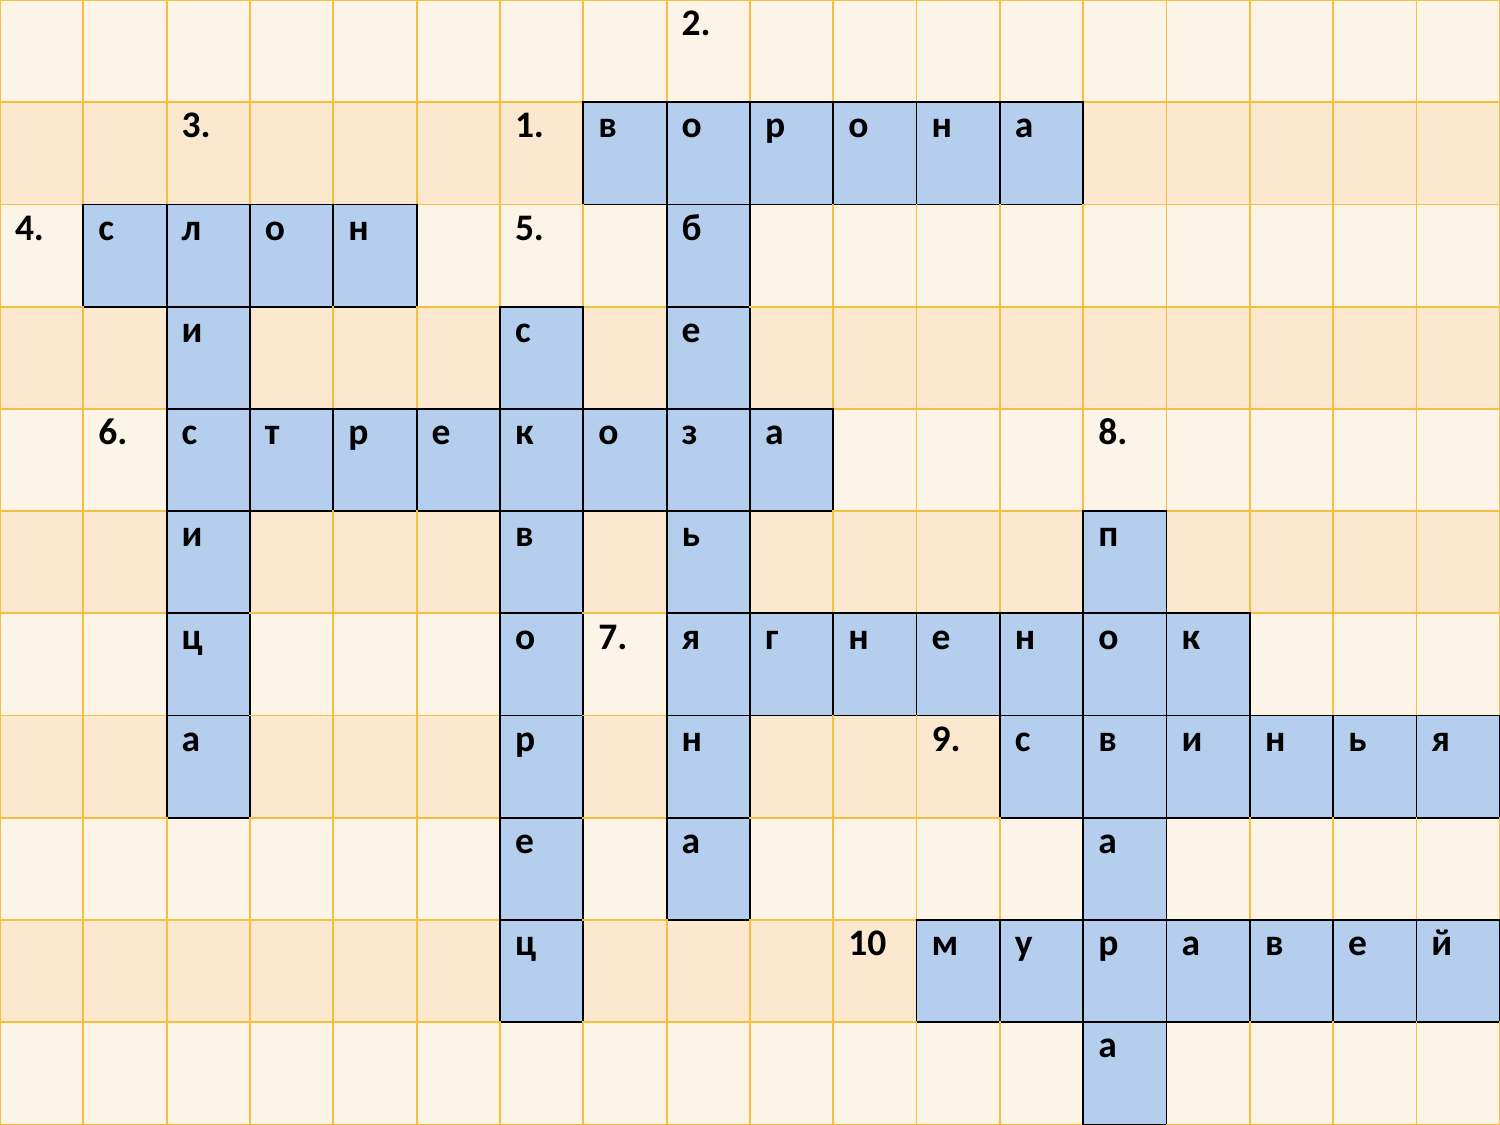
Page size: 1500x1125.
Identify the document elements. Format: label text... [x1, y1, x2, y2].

table_cell [251, 614, 332, 715]
table_header [1, 1, 82, 101]
table_cell [1084, 205, 1166, 306]
table_header [251, 1, 332, 101]
table_cell [418, 1023, 499, 1124]
table_cell [1, 921, 82, 1021]
table_cell е [917, 614, 999, 715]
table_cell [1334, 1023, 1416, 1124]
table_cell з [668, 410, 749, 510]
table_cell [168, 1023, 249, 1124]
table_cell [751, 1023, 832, 1124]
table_cell [84, 716, 166, 817]
table_header [1251, 1, 1332, 101]
table_cell [418, 308, 499, 408]
table_cell [1251, 205, 1332, 306]
table_cell [1, 1023, 82, 1124]
table_cell [584, 921, 666, 1021]
table_cell [668, 921, 749, 1021]
table_cell 9. [917, 716, 999, 817]
table_cell [251, 921, 332, 1021]
table_cell а [1084, 1023, 1166, 1124]
table_cell н [1251, 716, 1332, 817]
table_header [501, 1, 582, 101]
table_cell р [334, 410, 416, 510]
table_cell [1417, 308, 1499, 408]
table_cell [1084, 308, 1166, 408]
table_cell [1167, 308, 1249, 408]
table_cell [334, 512, 416, 612]
table_cell [1251, 308, 1332, 408]
table_cell 7. [584, 614, 666, 715]
table_cell [1334, 512, 1416, 612]
table_cell [84, 1023, 166, 1124]
table_cell [84, 308, 166, 408]
table_cell [84, 103, 166, 204]
table_cell в [501, 512, 582, 612]
table_cell о [584, 410, 666, 510]
table_cell [1, 308, 82, 408]
table_cell [334, 921, 416, 1021]
table_cell [1, 103, 82, 204]
table_cell [834, 1023, 916, 1124]
table_cell в [1251, 921, 1332, 1021]
table_cell [917, 308, 999, 408]
table_cell [84, 614, 166, 715]
table_cell [334, 308, 416, 408]
table_cell т [251, 410, 332, 510]
table_cell [834, 410, 916, 510]
table_cell ц [168, 614, 249, 715]
table_cell [1, 512, 82, 612]
table_cell с [168, 410, 249, 510]
table_cell н [1001, 614, 1082, 715]
table_cell к [501, 410, 582, 510]
table_cell у [1001, 921, 1082, 1021]
table_cell [418, 512, 499, 612]
table_cell а [1167, 921, 1249, 1021]
table_cell [168, 921, 249, 1021]
table_cell а [168, 716, 249, 817]
table_cell [1417, 410, 1499, 510]
table_cell [1001, 205, 1082, 306]
table_cell а [668, 819, 749, 919]
table_cell [501, 1023, 582, 1124]
table_cell [251, 819, 332, 919]
table_cell л [168, 205, 249, 306]
table_cell о [668, 103, 749, 204]
table_cell и [168, 308, 249, 408]
table_cell н [334, 205, 416, 306]
table_cell [1334, 308, 1416, 408]
table_header [1167, 1, 1249, 101]
table_cell [1001, 1023, 1082, 1124]
table_cell [1167, 1023, 1249, 1124]
table_cell б [668, 205, 749, 306]
table_cell [1334, 614, 1416, 715]
table_cell [1417, 1023, 1499, 1124]
table_header [84, 1, 166, 101]
table_cell [1417, 205, 1499, 306]
table_cell [1001, 410, 1082, 510]
table_cell [584, 819, 666, 919]
table_cell [834, 205, 916, 306]
table_cell н [834, 614, 916, 715]
table_cell [834, 819, 916, 919]
table_cell в [584, 103, 666, 204]
table_cell 10 [834, 921, 916, 1021]
table_cell с [501, 308, 582, 408]
table_cell [1251, 614, 1332, 715]
table_header [1001, 1, 1082, 101]
table_cell [917, 512, 999, 612]
table_cell [917, 410, 999, 510]
table_header [584, 1, 666, 101]
table_cell [1167, 103, 1249, 204]
table_cell [834, 512, 916, 612]
table_cell [251, 512, 332, 612]
table_cell 8. [1084, 410, 1166, 510]
table_cell й [1417, 921, 1499, 1021]
table_header [1084, 1, 1166, 101]
table_cell [1417, 103, 1499, 204]
table_cell [251, 716, 332, 817]
table_cell [834, 716, 916, 817]
table_cell е [418, 410, 499, 510]
table_header [917, 1, 999, 101]
table_cell [1001, 308, 1082, 408]
table_cell [917, 1023, 999, 1124]
table_cell а [1001, 103, 1082, 204]
table_cell [1251, 512, 1332, 612]
table_cell я [668, 614, 749, 715]
table_cell [418, 716, 499, 817]
table_cell [1, 410, 82, 510]
table_cell [1001, 512, 1082, 612]
table_cell [418, 103, 499, 204]
table_cell [1251, 1023, 1332, 1124]
table_cell [84, 819, 166, 919]
table_cell о [834, 103, 916, 204]
table_cell [584, 205, 666, 306]
table_cell [334, 1023, 416, 1124]
table_cell [251, 1023, 332, 1124]
table_header [168, 1, 249, 101]
table_cell ь [668, 512, 749, 612]
table_header [1334, 1, 1416, 101]
table_cell [834, 308, 916, 408]
table_cell я [1417, 716, 1499, 817]
table_header [834, 1, 916, 101]
table_cell [1001, 819, 1082, 919]
table_cell [1251, 410, 1332, 510]
table_cell [168, 819, 249, 919]
table_cell [1167, 819, 1249, 919]
table_cell [1251, 103, 1332, 204]
table_cell [584, 512, 666, 612]
table_cell [1334, 103, 1416, 204]
table_cell а [751, 410, 832, 510]
table_cell [334, 716, 416, 817]
table_cell н [917, 103, 999, 204]
table_cell [751, 205, 832, 306]
table_cell [418, 205, 499, 306]
table_cell ц [501, 921, 582, 1021]
table_cell р [1084, 921, 1166, 1021]
table_cell с [1001, 716, 1082, 817]
table_cell [1167, 205, 1249, 306]
table_cell [751, 819, 832, 919]
table_cell [84, 921, 166, 1021]
table_cell е [668, 308, 749, 408]
table_cell [1417, 512, 1499, 612]
table_cell [251, 103, 332, 204]
table_cell о [501, 614, 582, 715]
table_header [418, 1, 499, 101]
table_cell [418, 921, 499, 1021]
table_cell а [1084, 819, 1166, 919]
table_cell [917, 205, 999, 306]
table_cell [1417, 819, 1499, 919]
table_header [751, 1, 832, 101]
table_cell р [751, 103, 832, 204]
table_cell г [751, 614, 832, 715]
table_cell [751, 512, 832, 612]
table_cell [917, 819, 999, 919]
table_cell [334, 819, 416, 919]
table_cell п [1084, 512, 1166, 612]
table_cell [1, 716, 82, 817]
table_header 2. [668, 1, 749, 101]
table_cell с [84, 205, 166, 306]
table_cell [584, 1023, 666, 1124]
table_cell в [1084, 716, 1166, 817]
table_header [334, 1, 416, 101]
table_cell о [1084, 614, 1166, 715]
table_cell [584, 308, 666, 408]
table_cell е [1334, 921, 1416, 1021]
table_cell е [501, 819, 582, 919]
table_cell [418, 614, 499, 715]
table_cell [84, 512, 166, 612]
table_cell [334, 614, 416, 715]
table_cell [1, 614, 82, 715]
table_cell р [501, 716, 582, 817]
table_cell н [668, 716, 749, 817]
table_cell [1251, 819, 1332, 919]
table_cell [1167, 410, 1249, 510]
table_cell 3. [168, 103, 249, 204]
table_cell 5. [501, 205, 582, 306]
table_cell и [168, 512, 249, 612]
table_cell [1334, 819, 1416, 919]
table_cell [751, 921, 832, 1021]
table_cell [251, 308, 332, 408]
table_cell [1167, 512, 1249, 612]
table_cell 1. [501, 103, 582, 204]
table_cell 4. [1, 205, 82, 306]
table_cell [751, 308, 832, 408]
table_cell 6. [84, 410, 166, 510]
table_cell ь [1334, 716, 1416, 817]
table_cell [1334, 410, 1416, 510]
table_cell [418, 819, 499, 919]
table_cell к [1167, 614, 1249, 715]
table_cell и [1167, 716, 1249, 817]
table_header [1417, 1, 1499, 101]
table_cell [584, 716, 666, 817]
table_cell о [251, 205, 332, 306]
table_cell [668, 1023, 749, 1124]
table_cell [334, 103, 416, 204]
table_cell [1084, 103, 1166, 204]
table_cell [1417, 614, 1499, 715]
table_cell [1334, 205, 1416, 306]
table_cell м [917, 921, 999, 1021]
table_cell [1, 819, 82, 919]
table_cell [751, 716, 832, 817]
